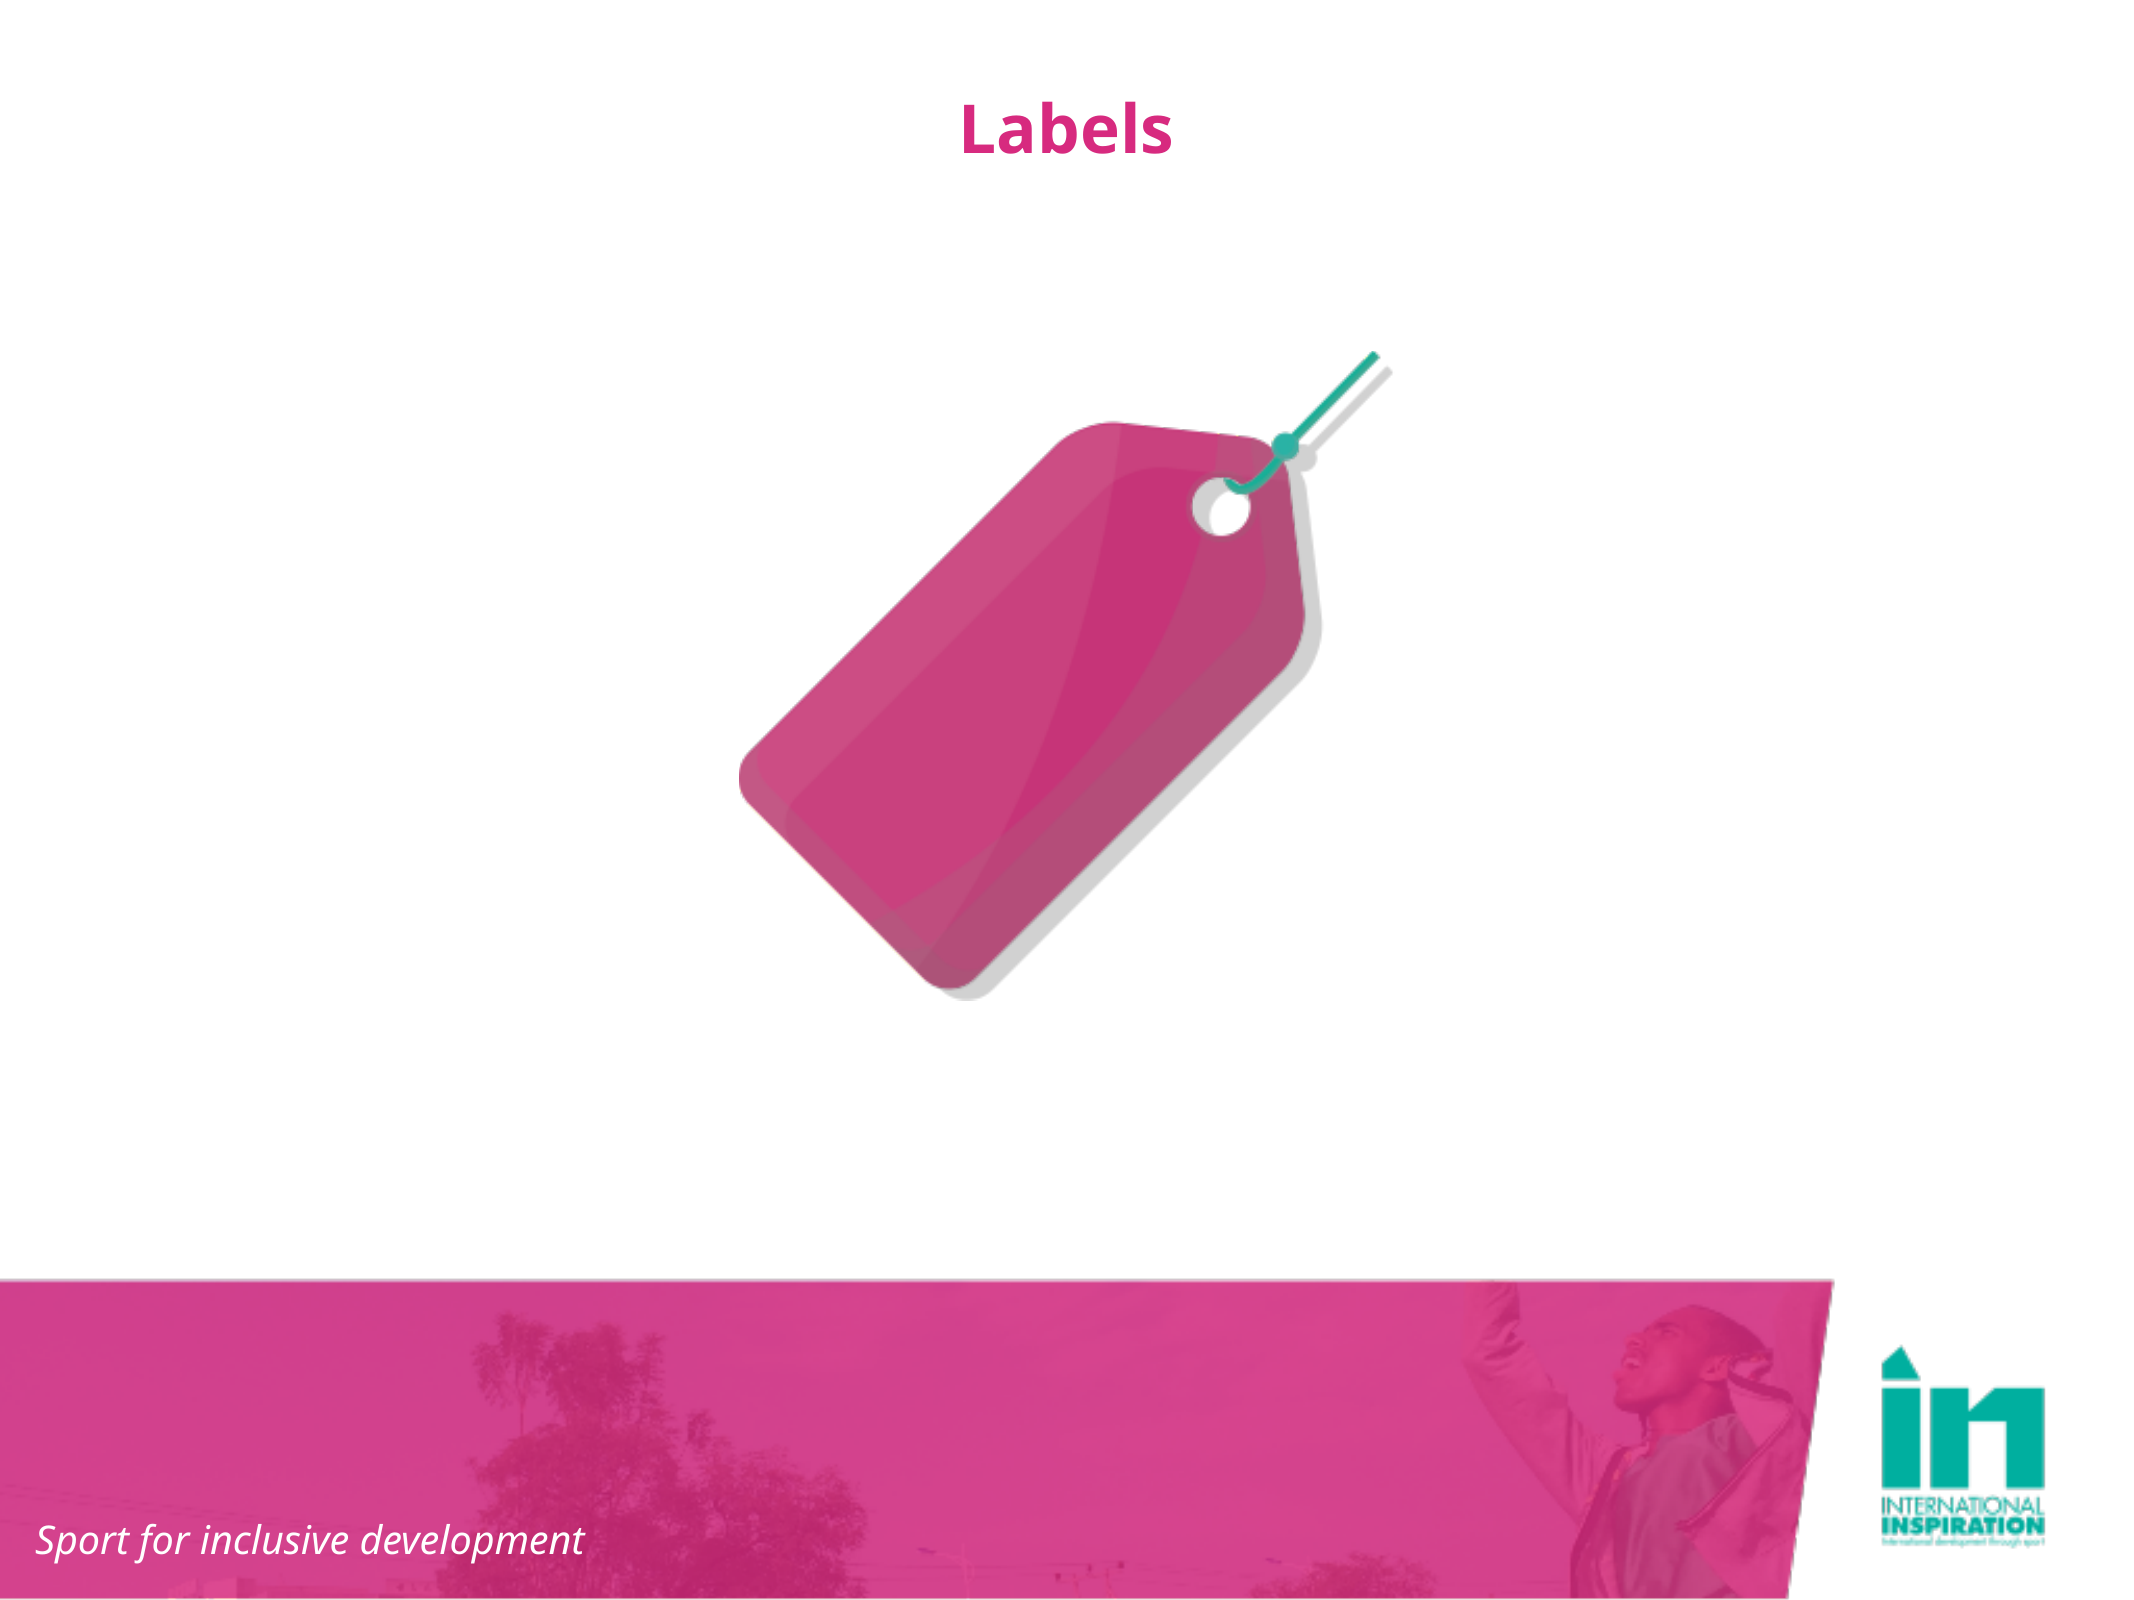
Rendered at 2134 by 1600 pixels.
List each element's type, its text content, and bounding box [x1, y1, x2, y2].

title Labels [207, 76, 1926, 176]
picture [0, 350, 2134, 1600]
